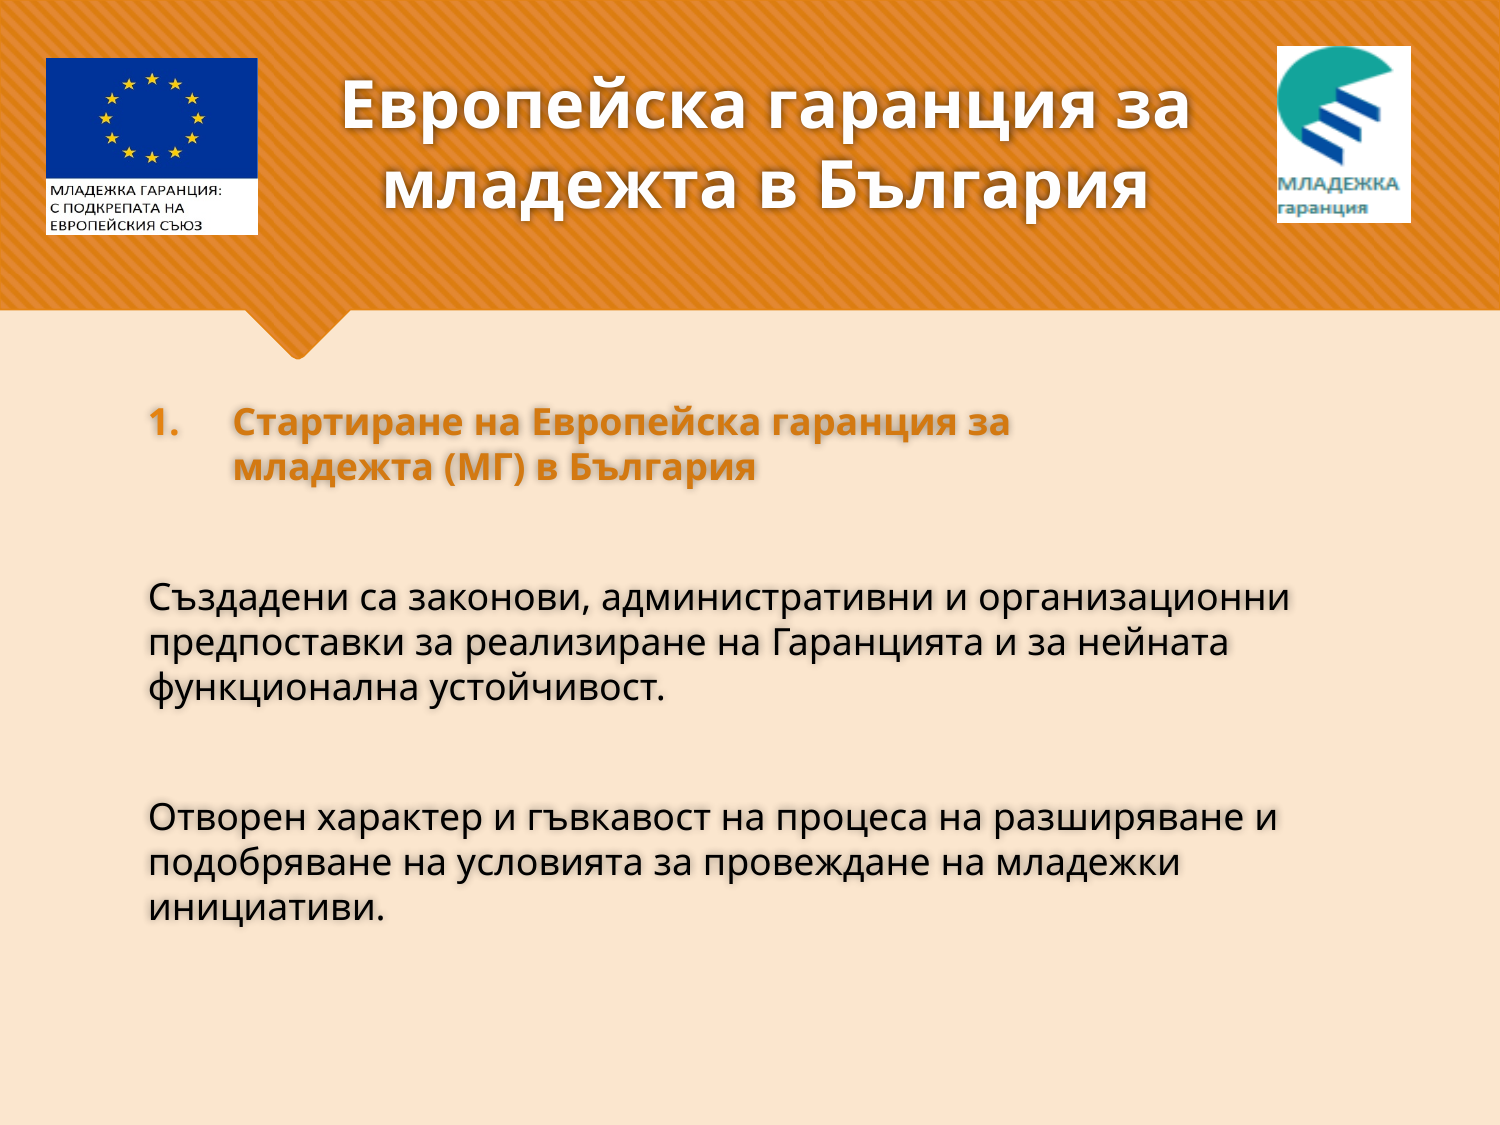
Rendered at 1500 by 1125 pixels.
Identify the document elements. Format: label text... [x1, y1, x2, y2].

list Стартиране на Европейска гаранция за младежта (МГ) в България Създадени са законови, административни и организационни предпоставки за реализиране на Гаранцията и за нейната функционална устойчивост. Отворен характер и гъвкавост на процеса на разширяване и подобряване на условията за провеждане на младежки инициативи. [132, 364, 1368, 962]
picture [1277, 46, 1411, 223]
picture [46, 58, 258, 235]
title Европейска гаранция за младежта в България [320, 101, 1231, 230]
